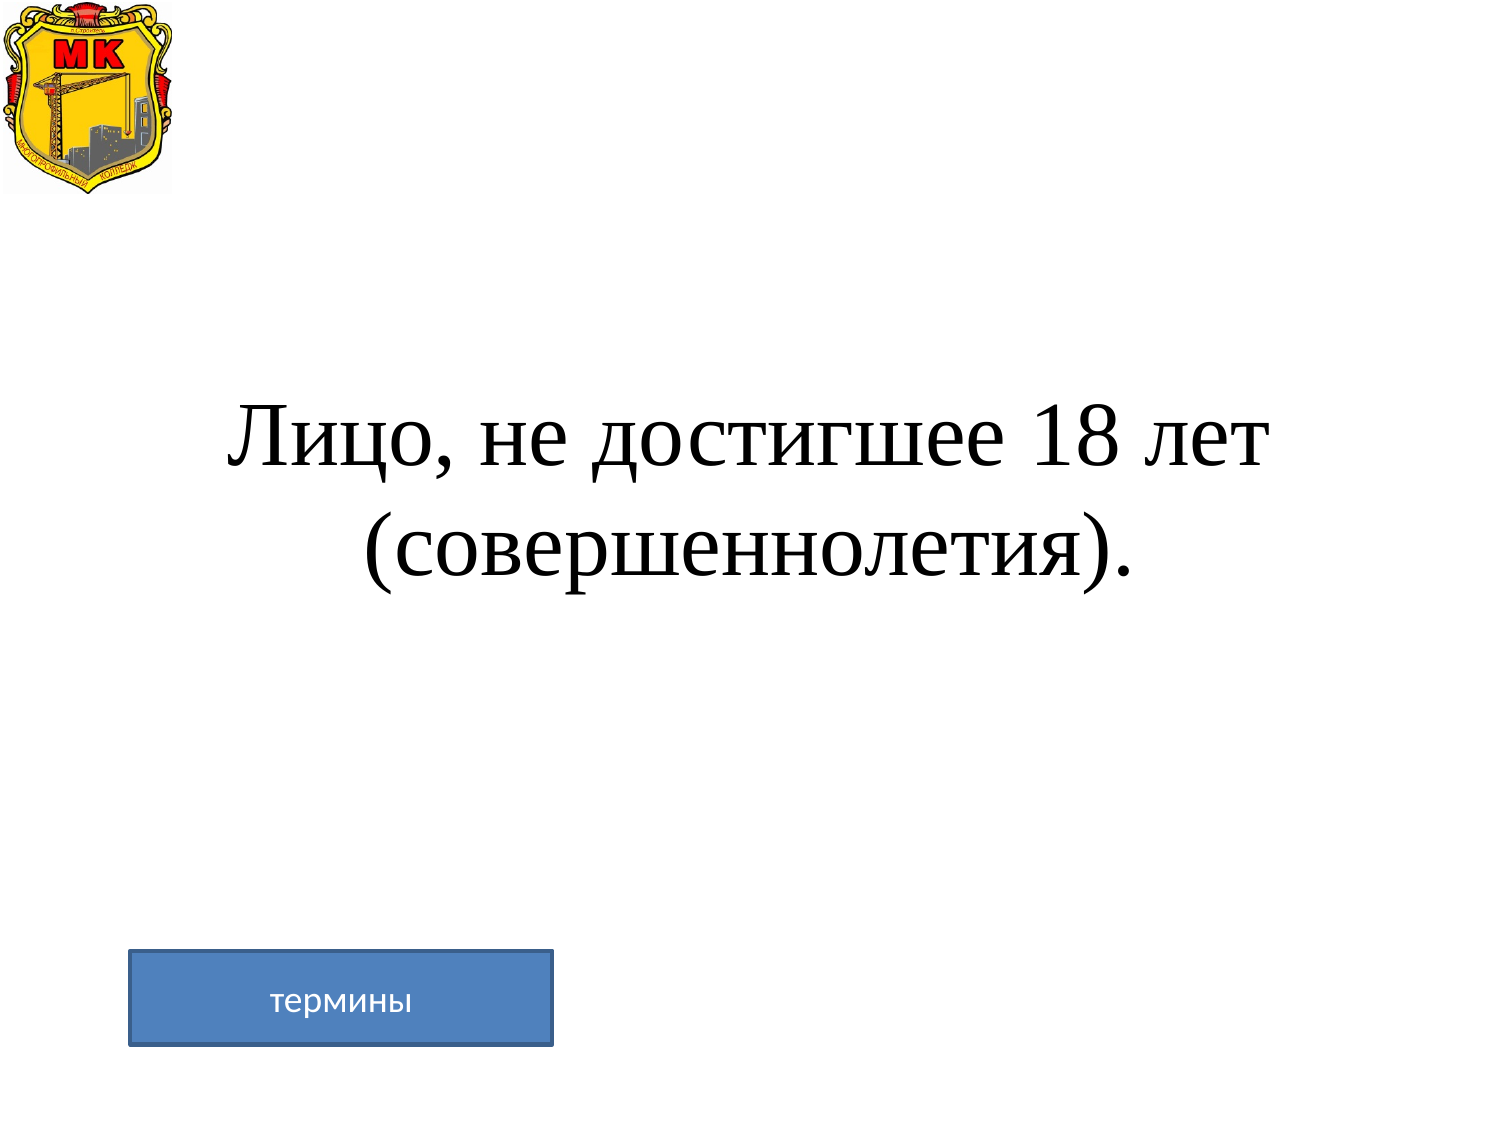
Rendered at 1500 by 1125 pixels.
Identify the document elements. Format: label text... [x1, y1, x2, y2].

title Лицо, не достигшее 18 лет (совершеннолетия). [75, 269, 1425, 809]
text_box термины [128, 949, 554, 1047]
picture [3, 2, 172, 194]
